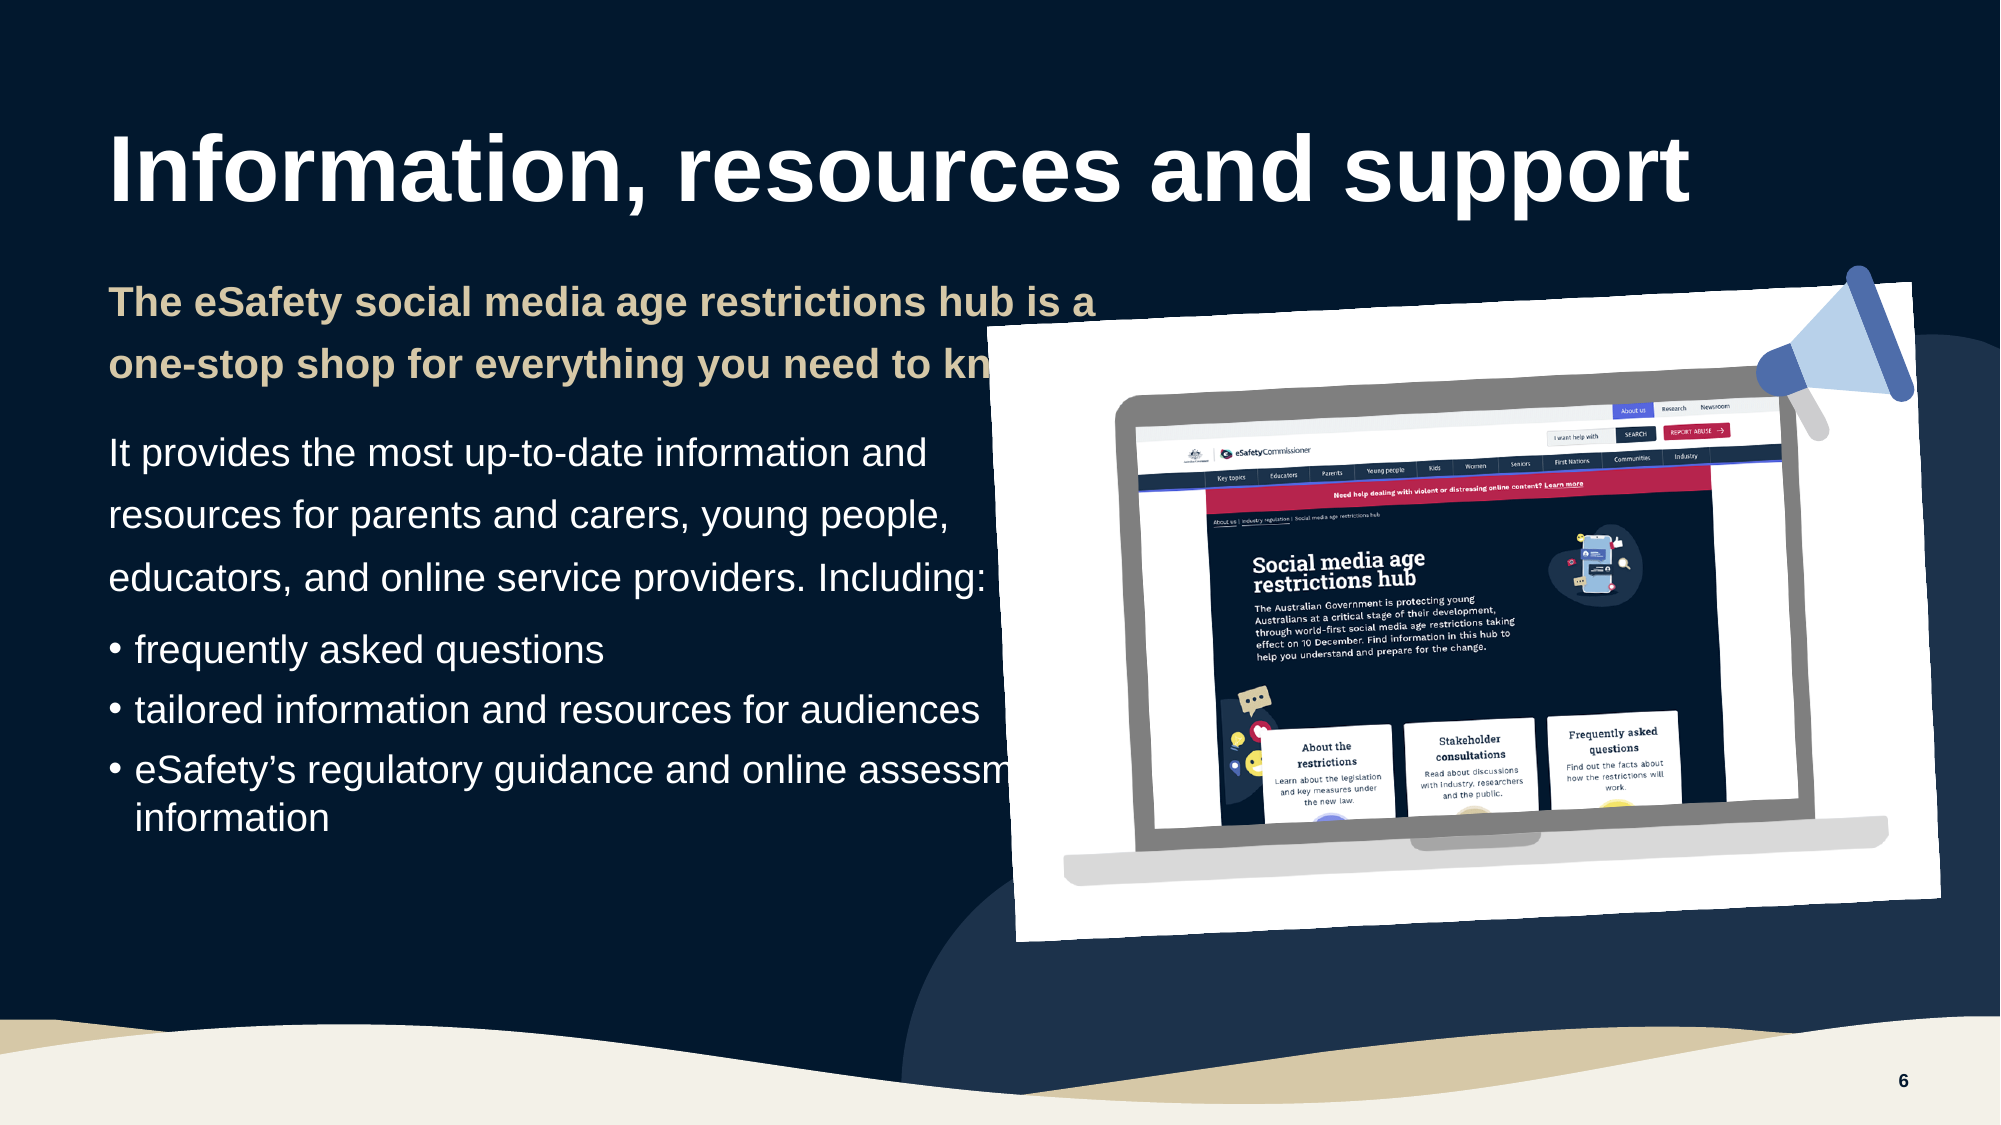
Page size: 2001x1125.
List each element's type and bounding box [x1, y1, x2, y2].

picture [988, 282, 1940, 942]
